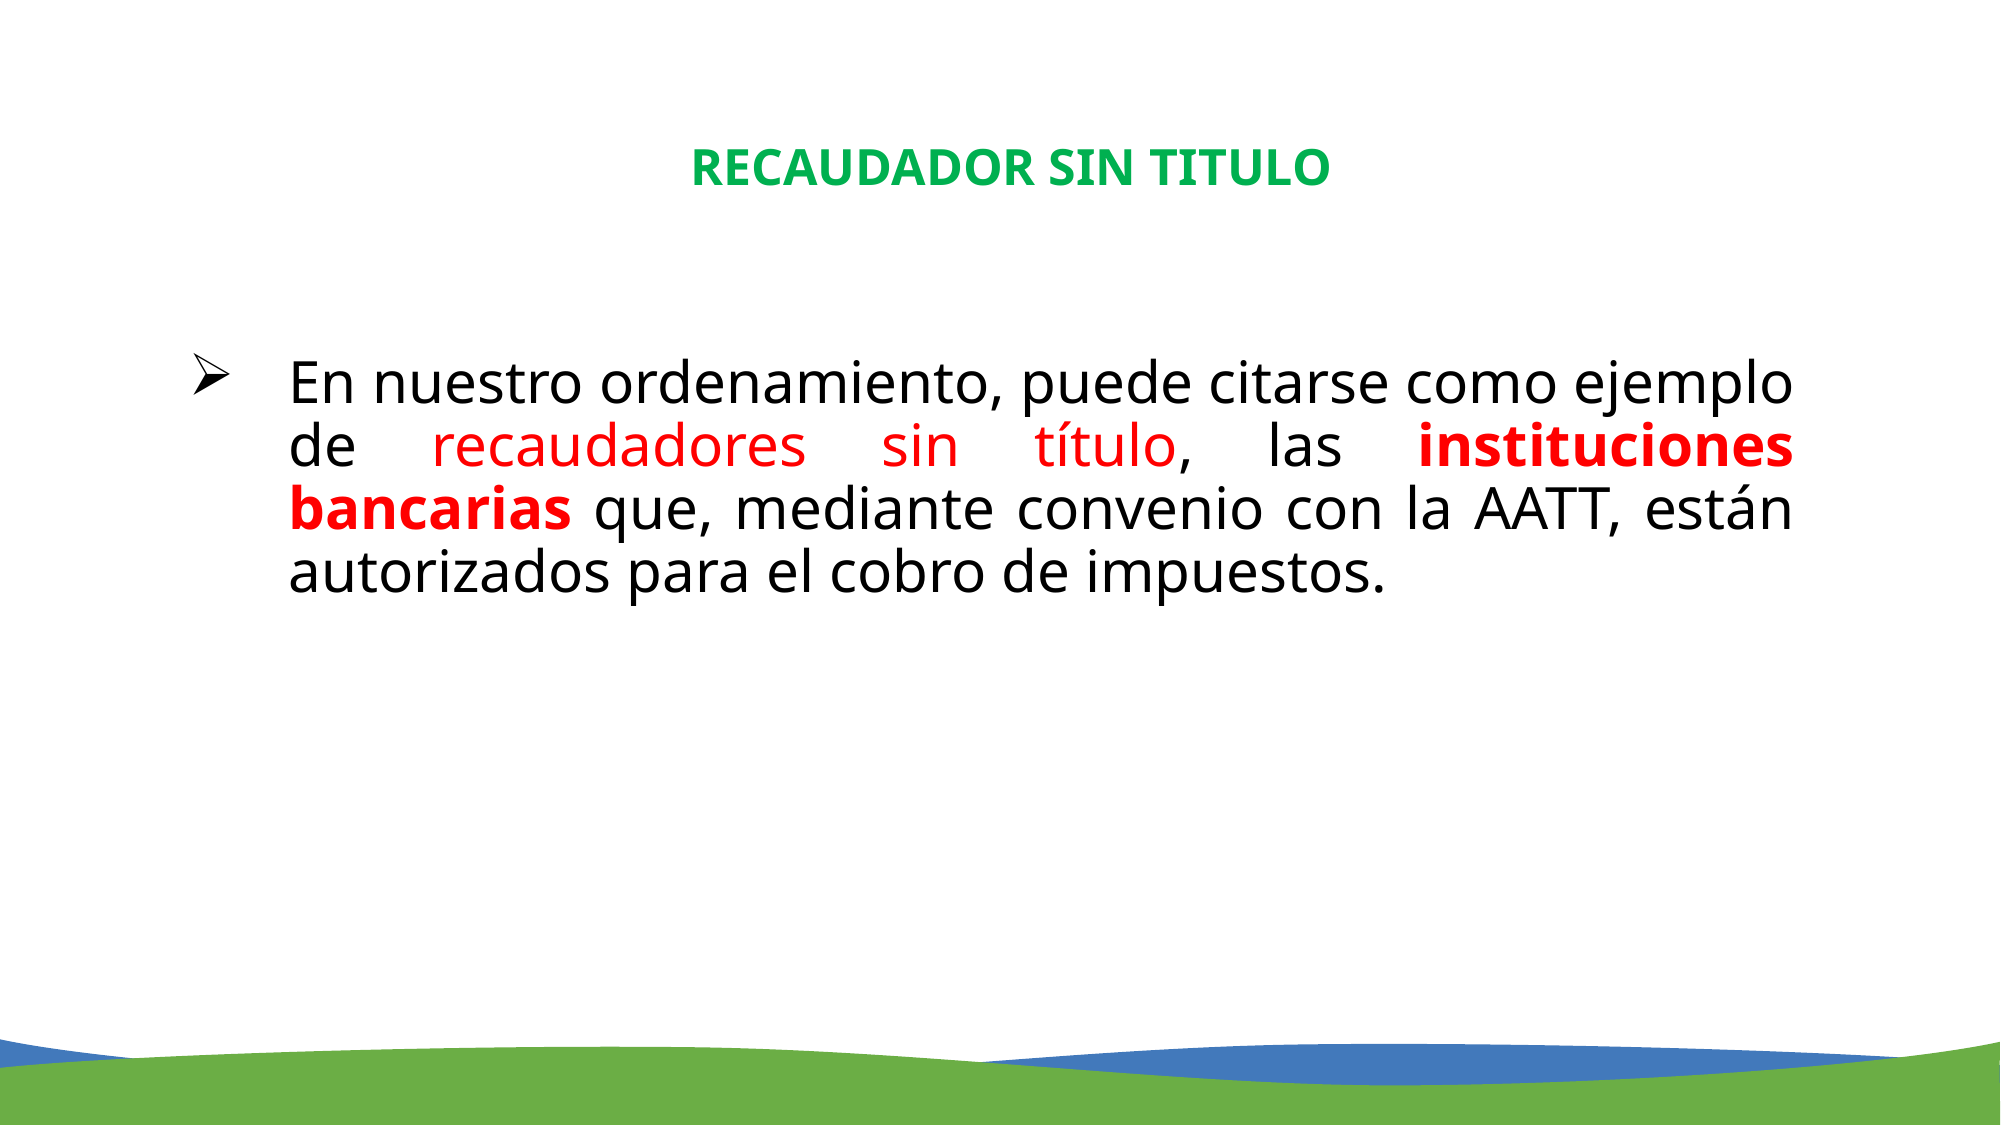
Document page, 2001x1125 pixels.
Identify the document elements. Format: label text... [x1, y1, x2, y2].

text_box En nuestro ordenamiento, puede citarse como ejemplo de recaudadores sin título, las instituciones bancarias que, mediante convenio con la AATT, están autorizados para el cobro de impuestos. [173, 255, 1810, 687]
title RECAUDADOR SIN TITULO [550, 103, 1473, 235]
